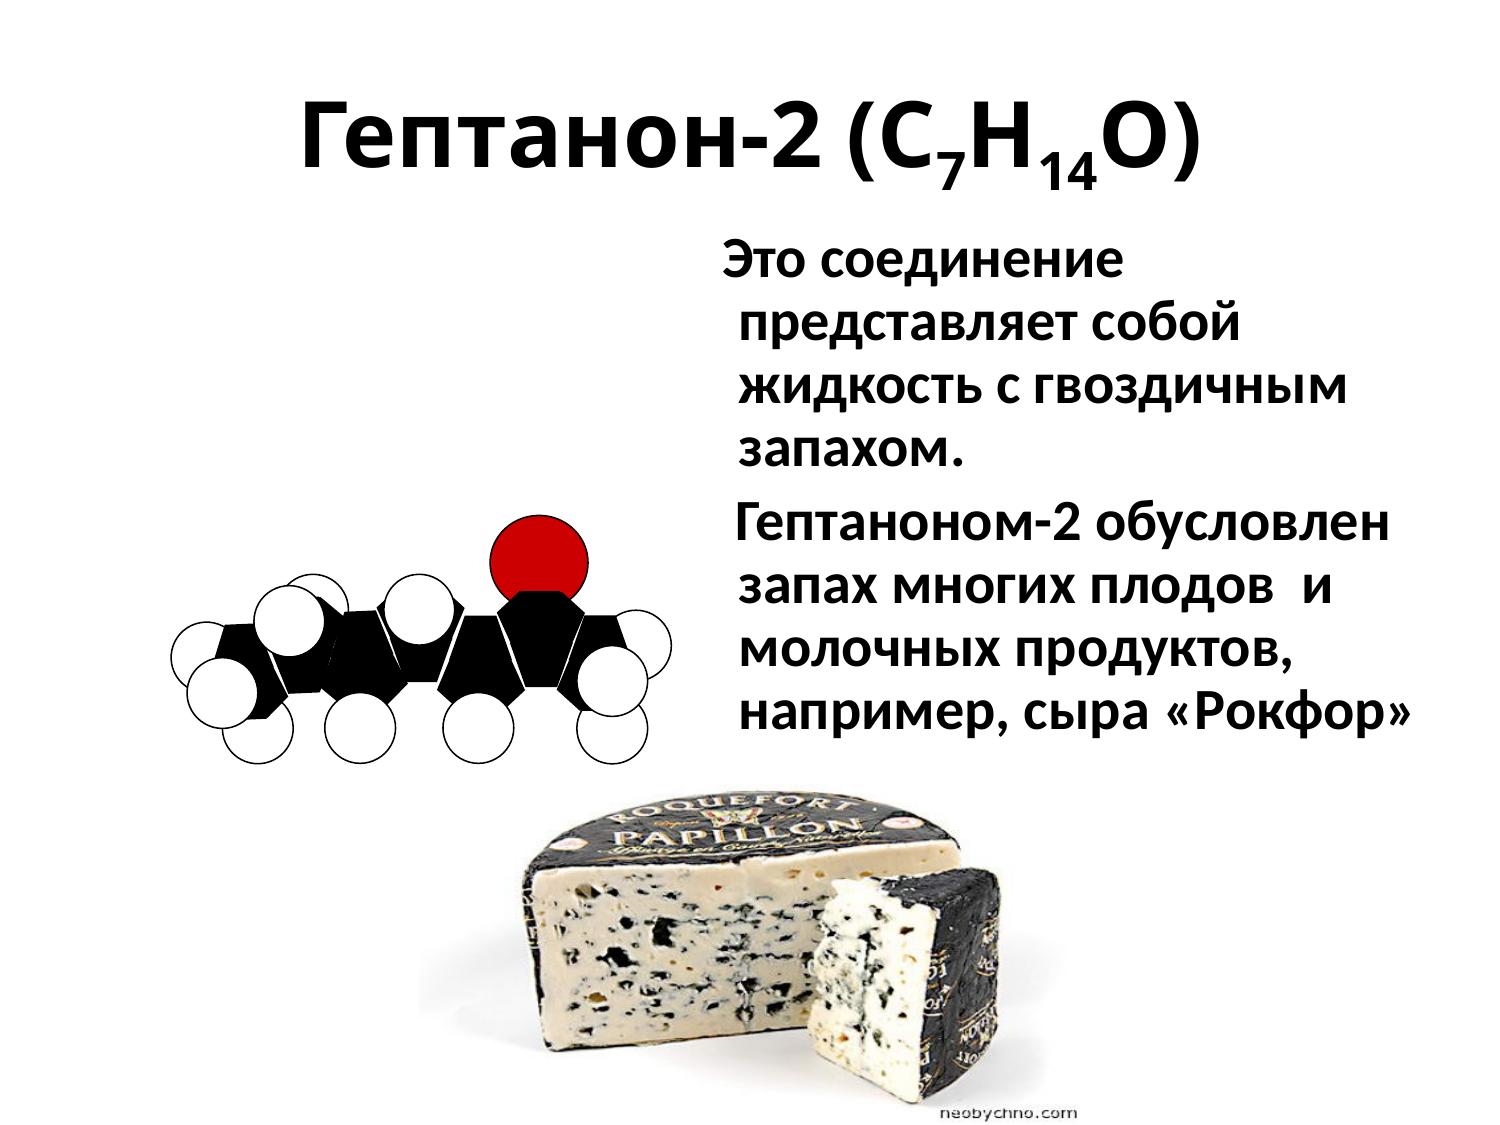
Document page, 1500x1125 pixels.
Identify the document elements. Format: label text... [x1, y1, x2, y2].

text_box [552, 615, 648, 711]
title Гептанон-2 (С7Н14О) [75, 45, 1425, 233]
text_box [287, 574, 346, 596]
text_box [222, 725, 294, 764]
text_box [576, 718, 648, 764]
text_box [490, 515, 589, 590]
text_box [264, 585, 315, 596]
text_box [324, 715, 396, 764]
text_box [442, 719, 514, 764]
text_box [171, 624, 193, 688]
text_box [393, 574, 445, 585]
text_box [432, 616, 529, 711]
picture [418, 774, 1082, 1125]
text_box [620, 610, 672, 678]
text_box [195, 624, 291, 720]
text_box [254, 597, 350, 693]
list Это соединение представляет собой жидкость с гвоздичным запахом. Гептаноном-2 обусловлен запах многих плодов и молочных продуктов, например, сыра «Рокфор» [667, 219, 1470, 1033]
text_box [314, 611, 410, 707]
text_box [493, 591, 589, 687]
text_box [373, 586, 469, 682]
